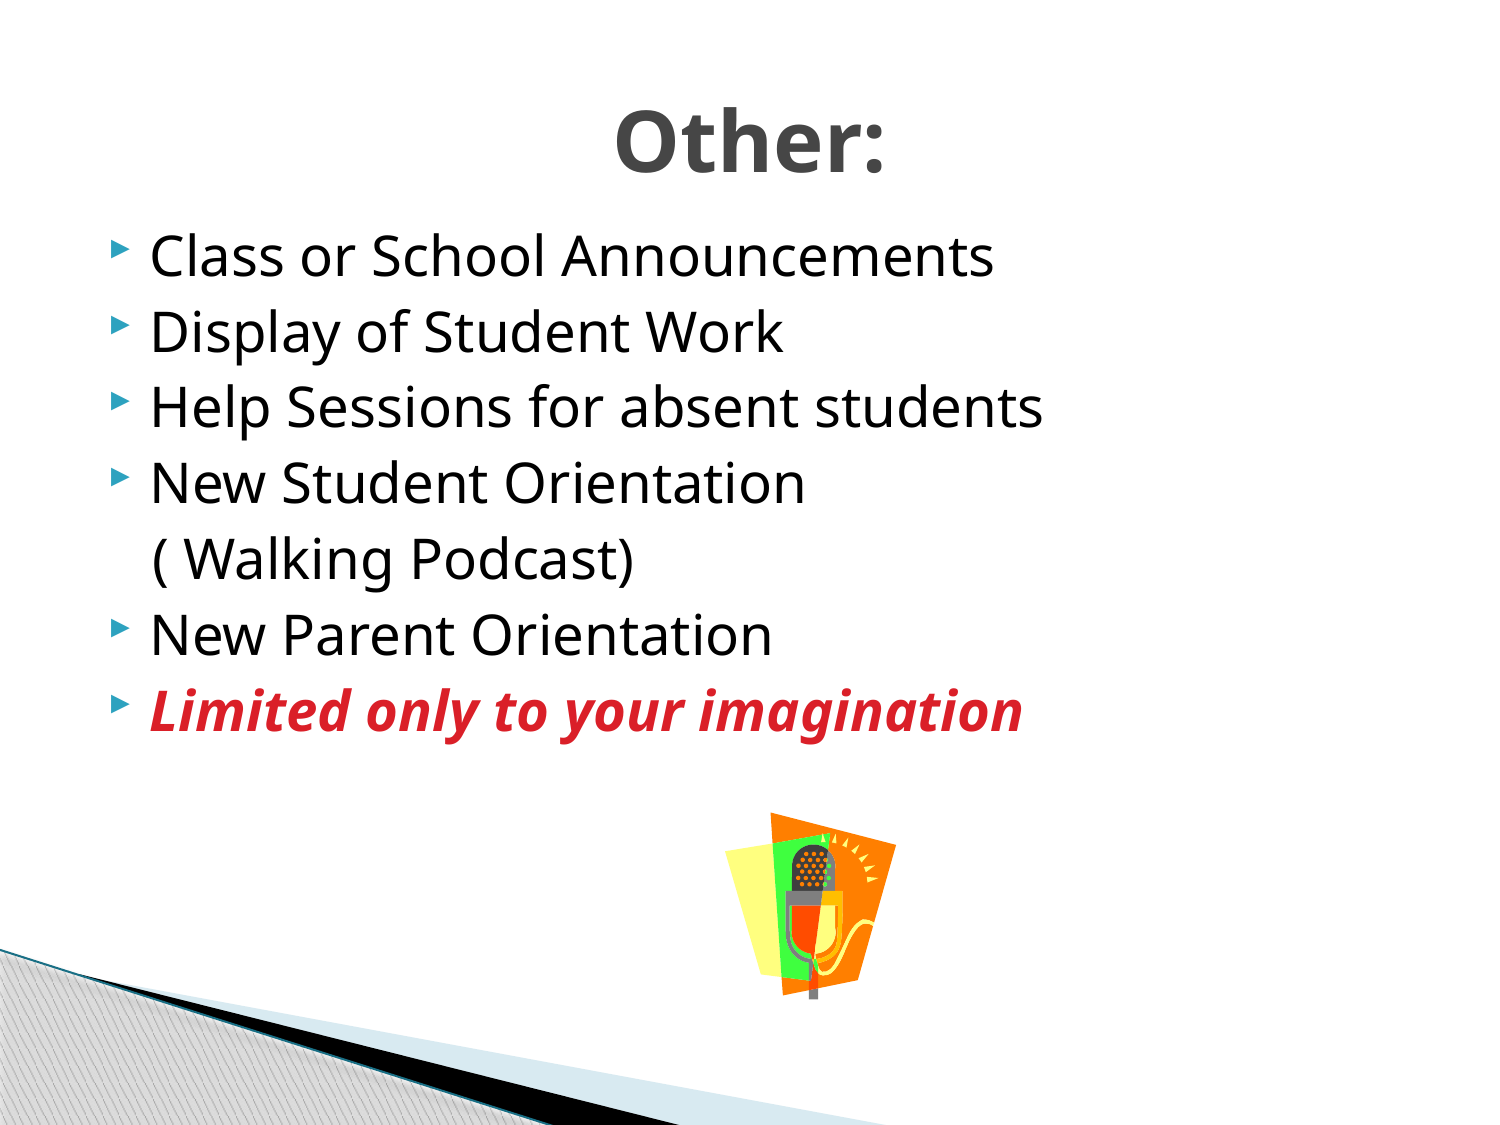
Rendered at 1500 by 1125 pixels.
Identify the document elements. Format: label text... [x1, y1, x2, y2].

picture [724, 812, 897, 1000]
list Class or School Announcements Display of Student Work Help Sessions for absent students New Student Orientation ( Walking Podcast) New Parent Orientation Limited only to your imagination [74, 212, 1426, 1038]
title Other: [75, 45, 1425, 233]
